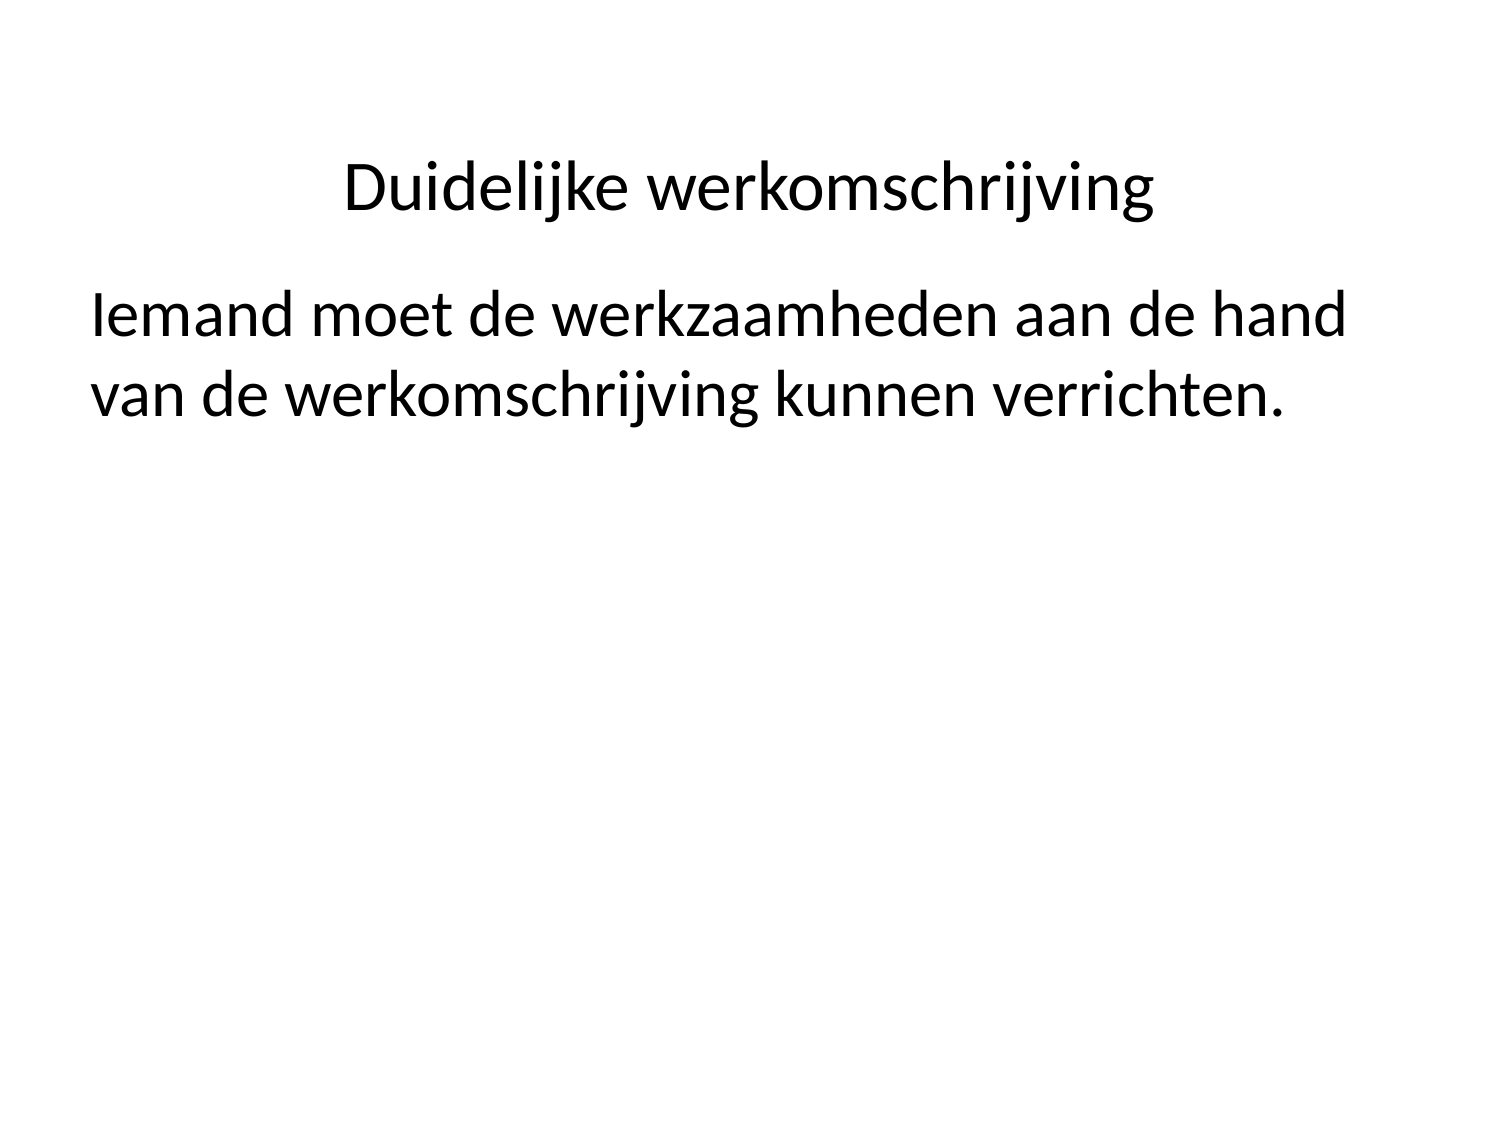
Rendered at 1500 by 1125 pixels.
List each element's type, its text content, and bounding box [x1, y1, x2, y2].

title Duidelijke werkomschrijving [75, 45, 1425, 233]
list Iemand moet de werkzaamheden aan de hand van de werkomschrijving kunnen verrichten. [75, 262, 1425, 1005]
